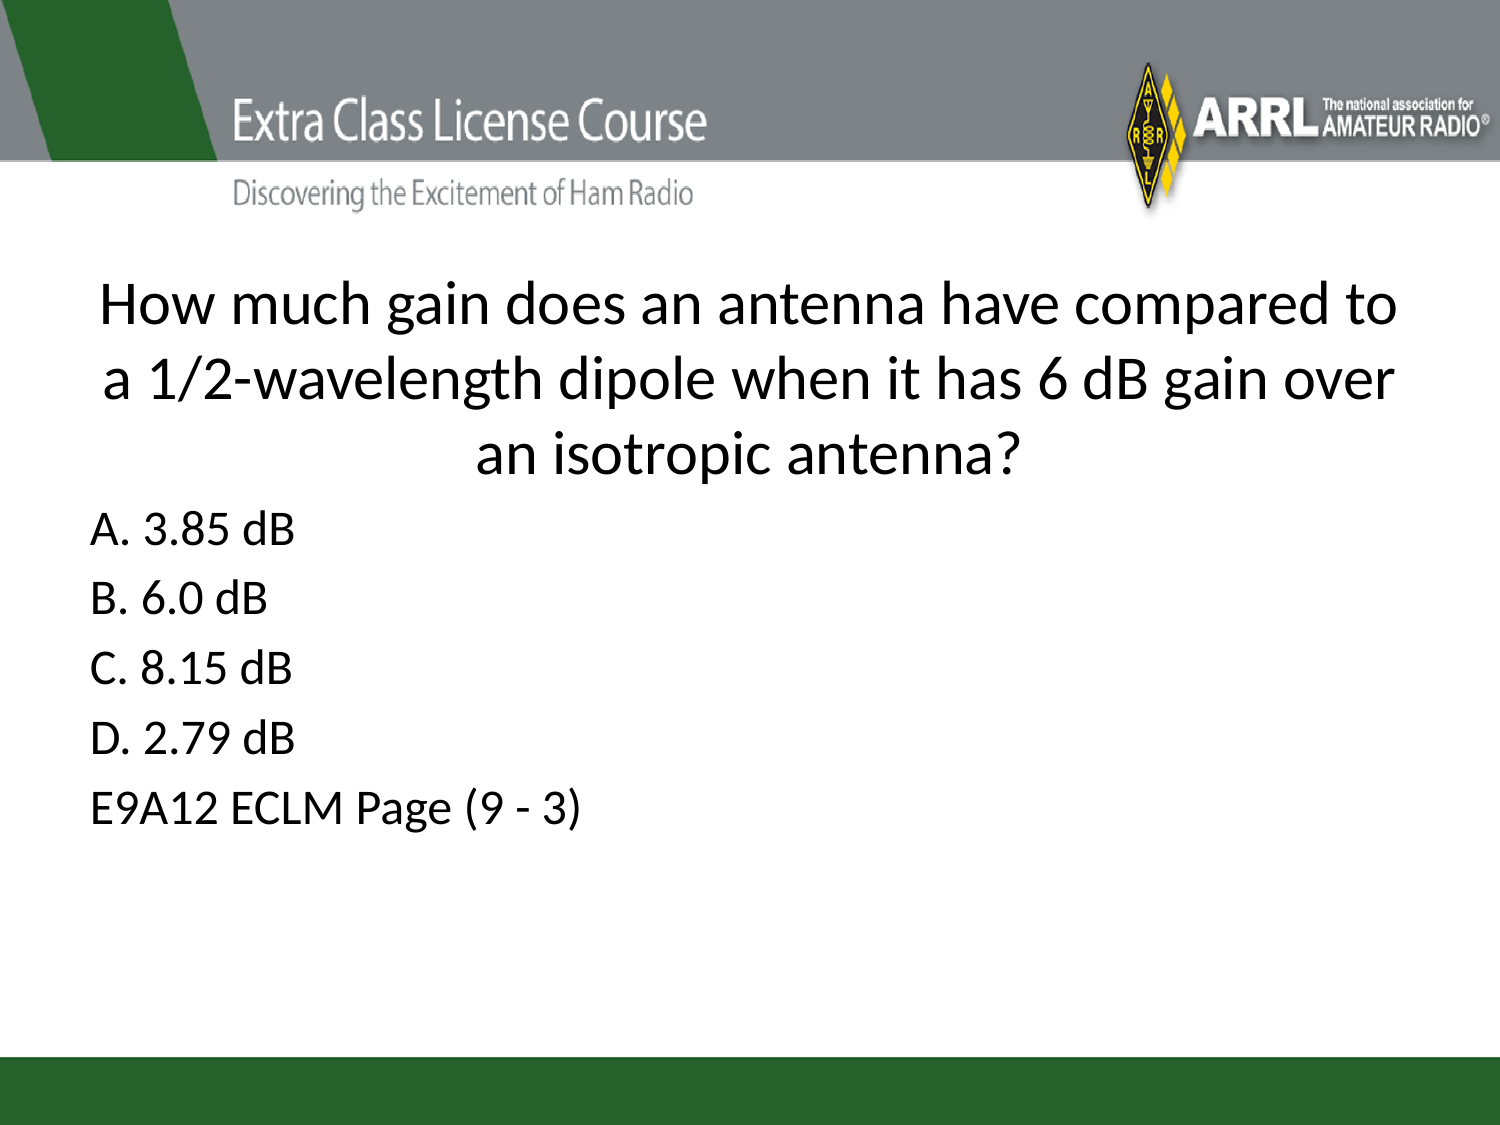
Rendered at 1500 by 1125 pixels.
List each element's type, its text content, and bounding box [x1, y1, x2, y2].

list A. 3.85 dB B. 6.0 dB C. 8.15 dB D. 2.79 dB E9A12 ECLM Page (9 - 3) [75, 487, 1425, 1005]
picture [0, 0, 1500, 1125]
title How much gain does an antenna have compared to a 1/2-wavelength dipole when it has 6 dB gain over an isotropic antenna? [75, 254, 1425, 435]
